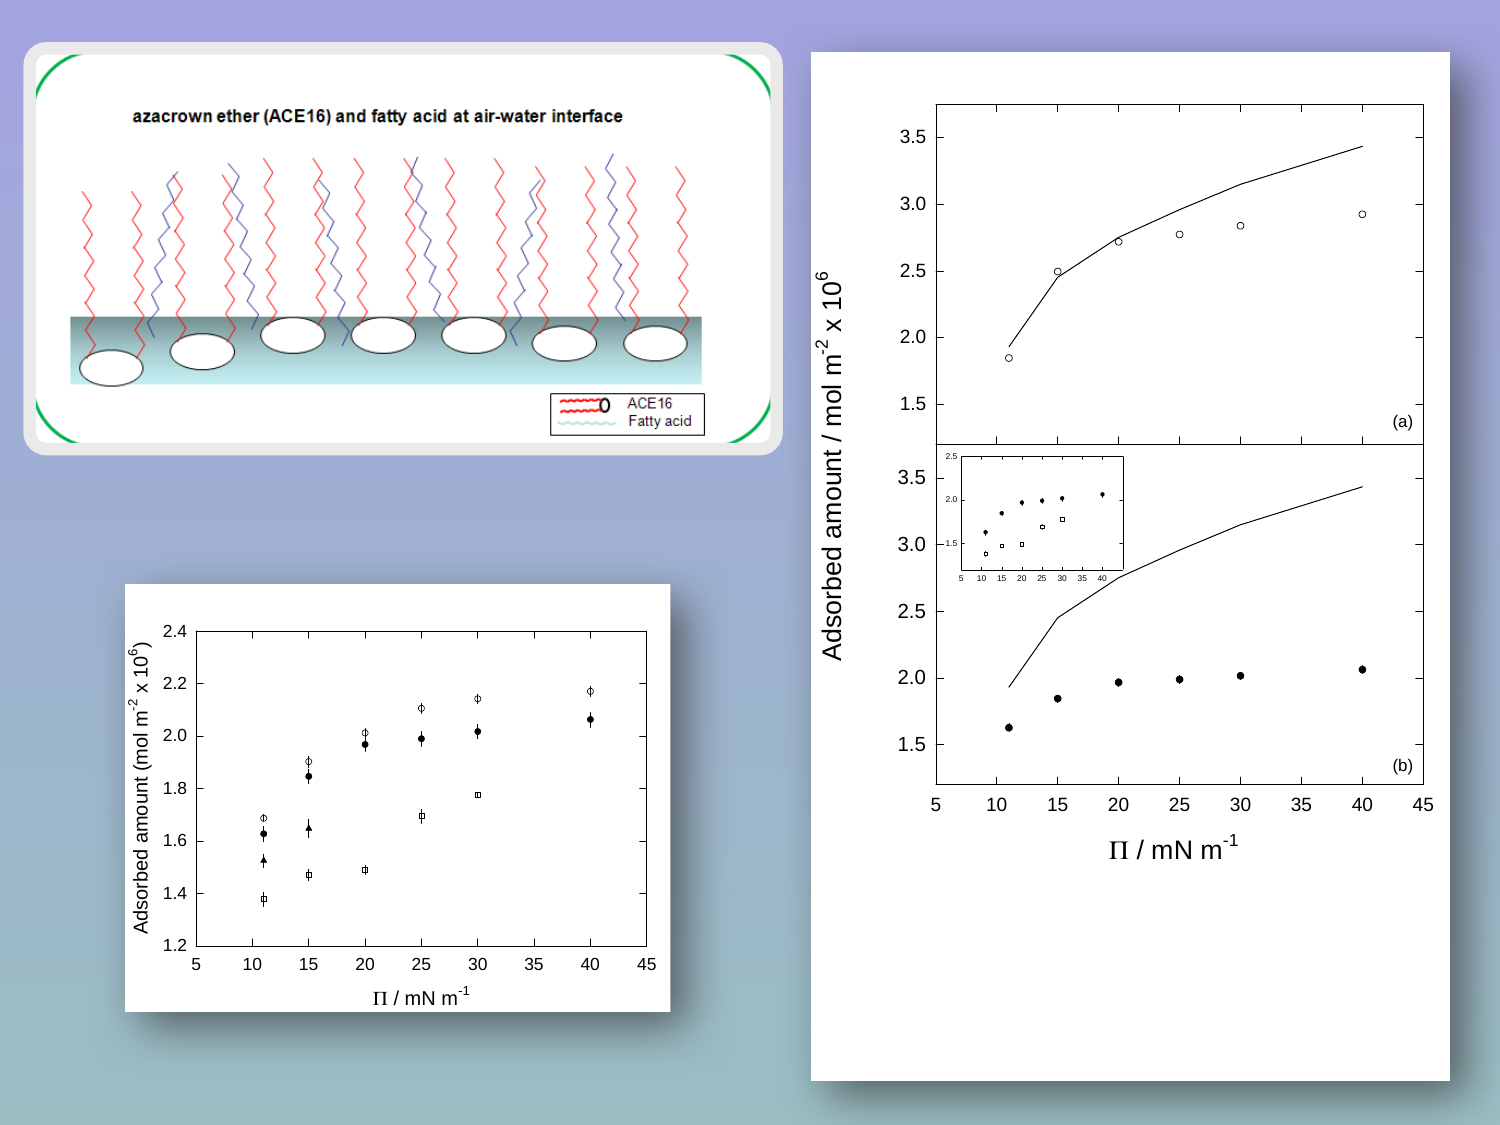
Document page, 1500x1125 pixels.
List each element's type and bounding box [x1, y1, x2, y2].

picture [124, 583, 671, 1013]
picture [810, 51, 1451, 1084]
picture [29, 48, 777, 450]
